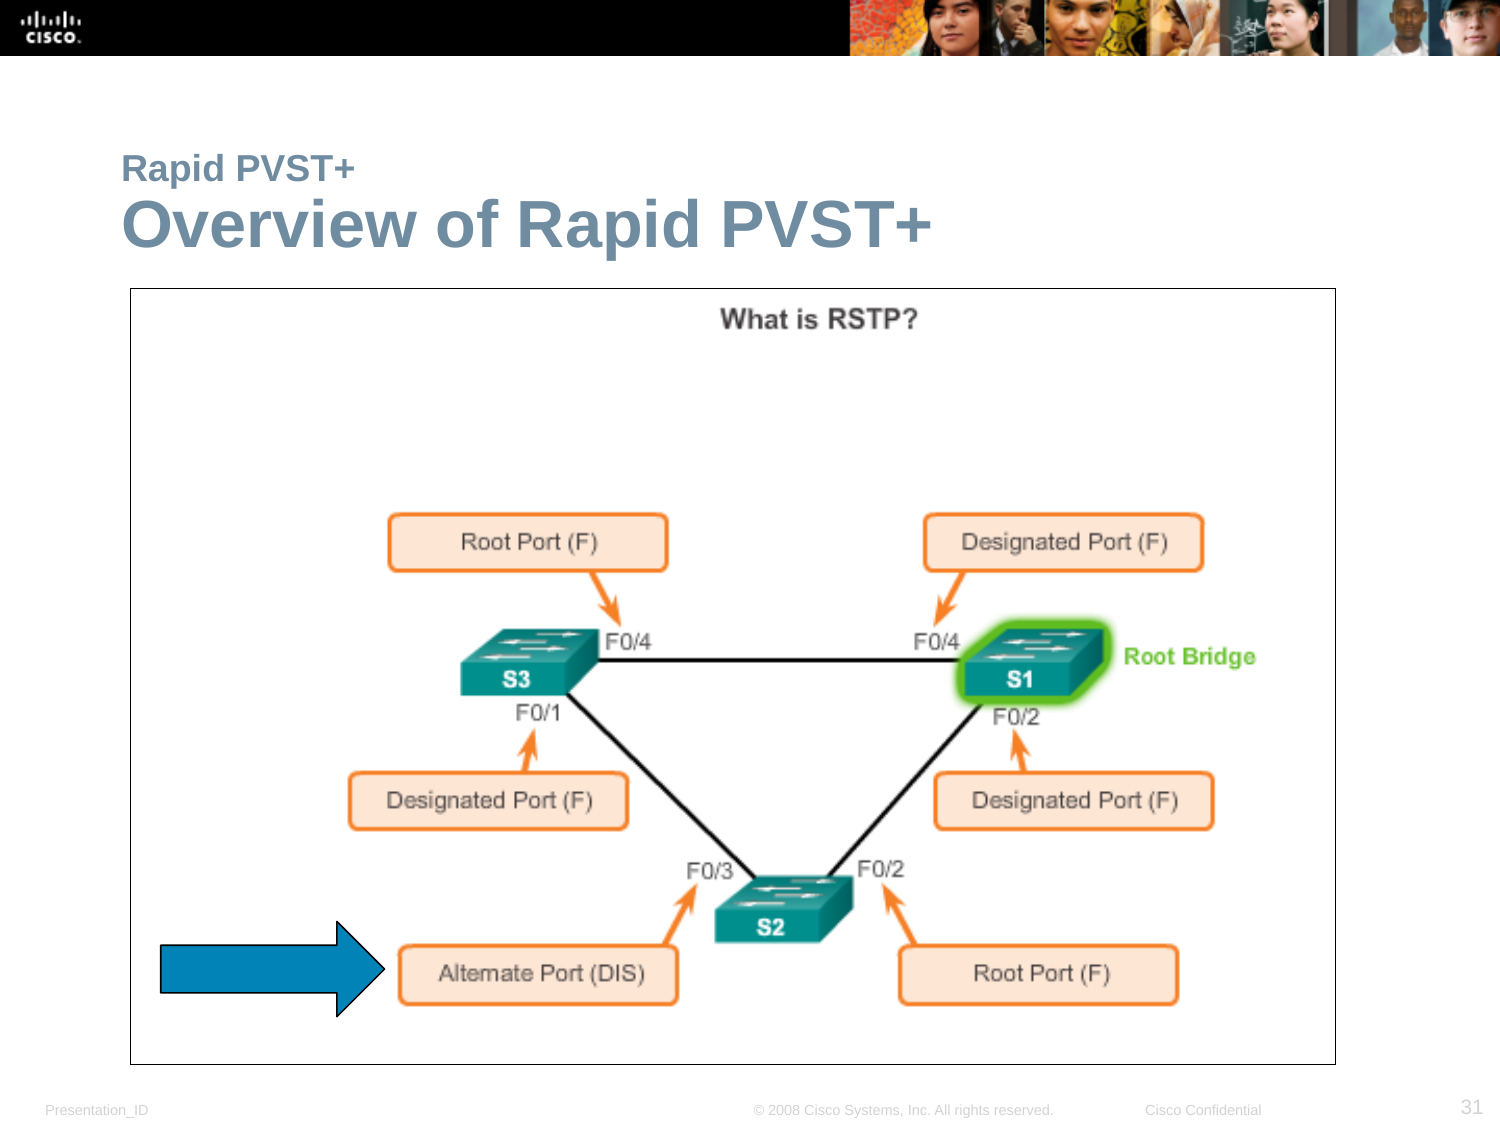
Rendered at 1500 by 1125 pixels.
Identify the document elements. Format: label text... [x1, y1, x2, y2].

picture [312, 294, 1284, 1039]
picture [0, 0, 1500, 56]
title Rapid PVST+ Overview of Rapid PVST+ [107, 130, 1444, 269]
text_box [130, 288, 1336, 1065]
